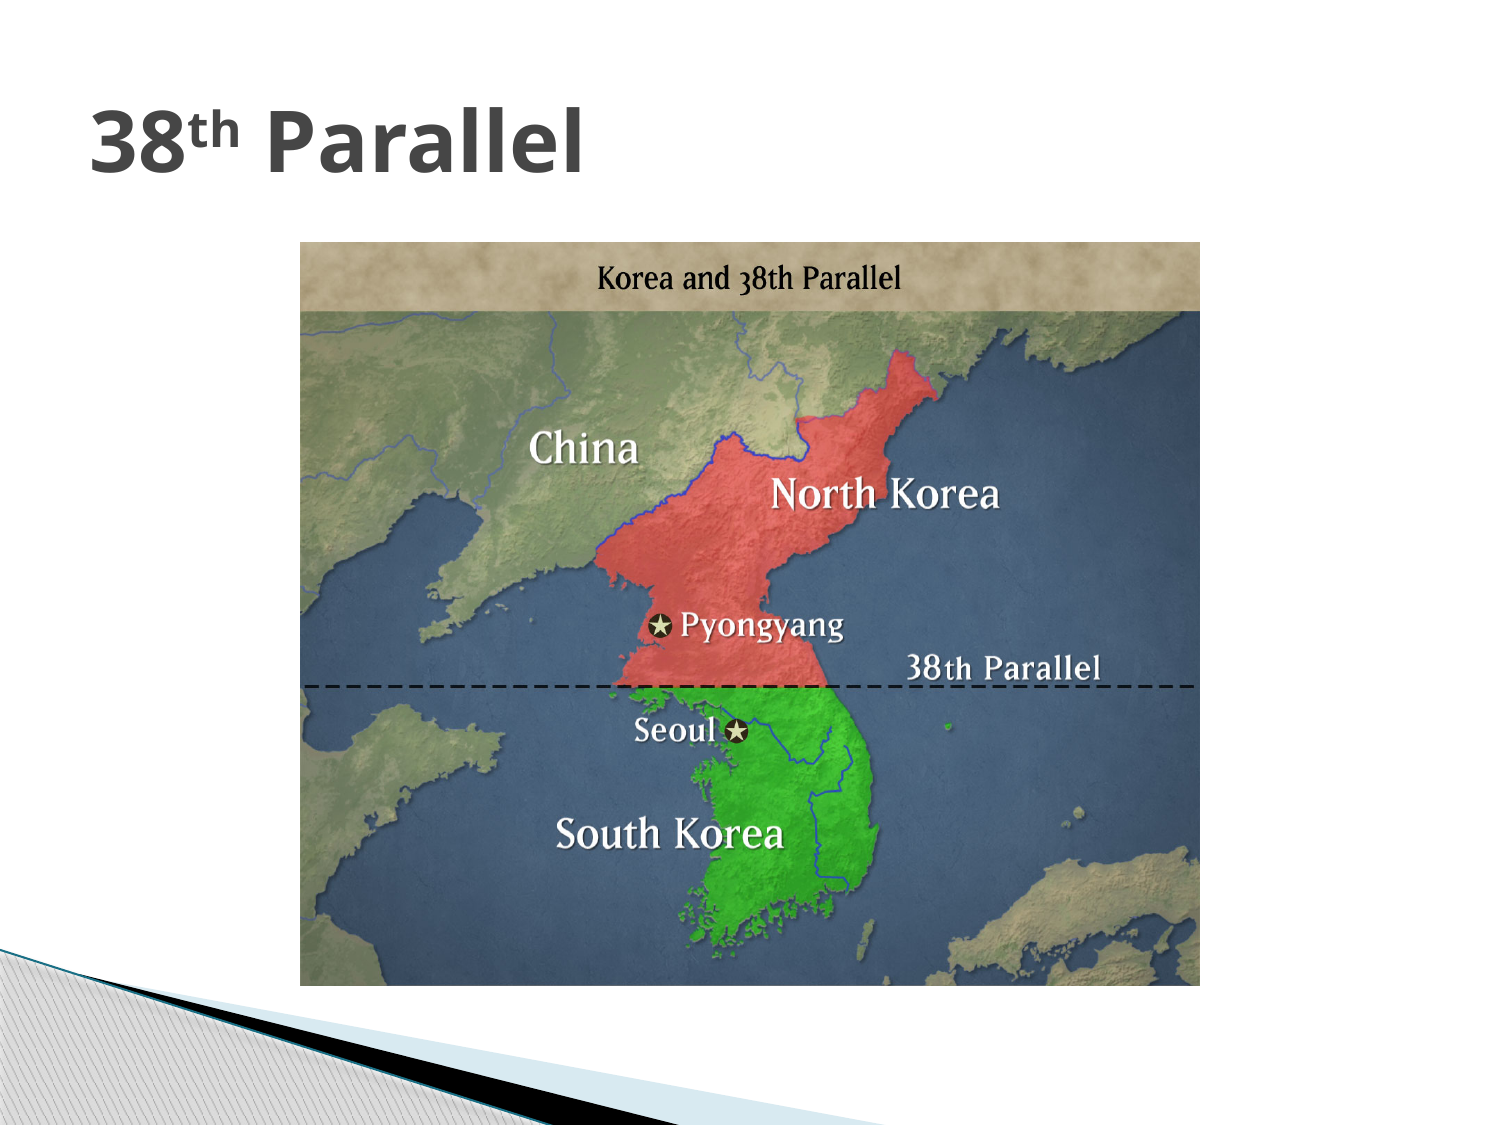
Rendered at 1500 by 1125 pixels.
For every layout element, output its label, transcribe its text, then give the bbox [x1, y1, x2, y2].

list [74, 242, 1426, 986]
title 38th Parallel [75, 45, 1425, 233]
